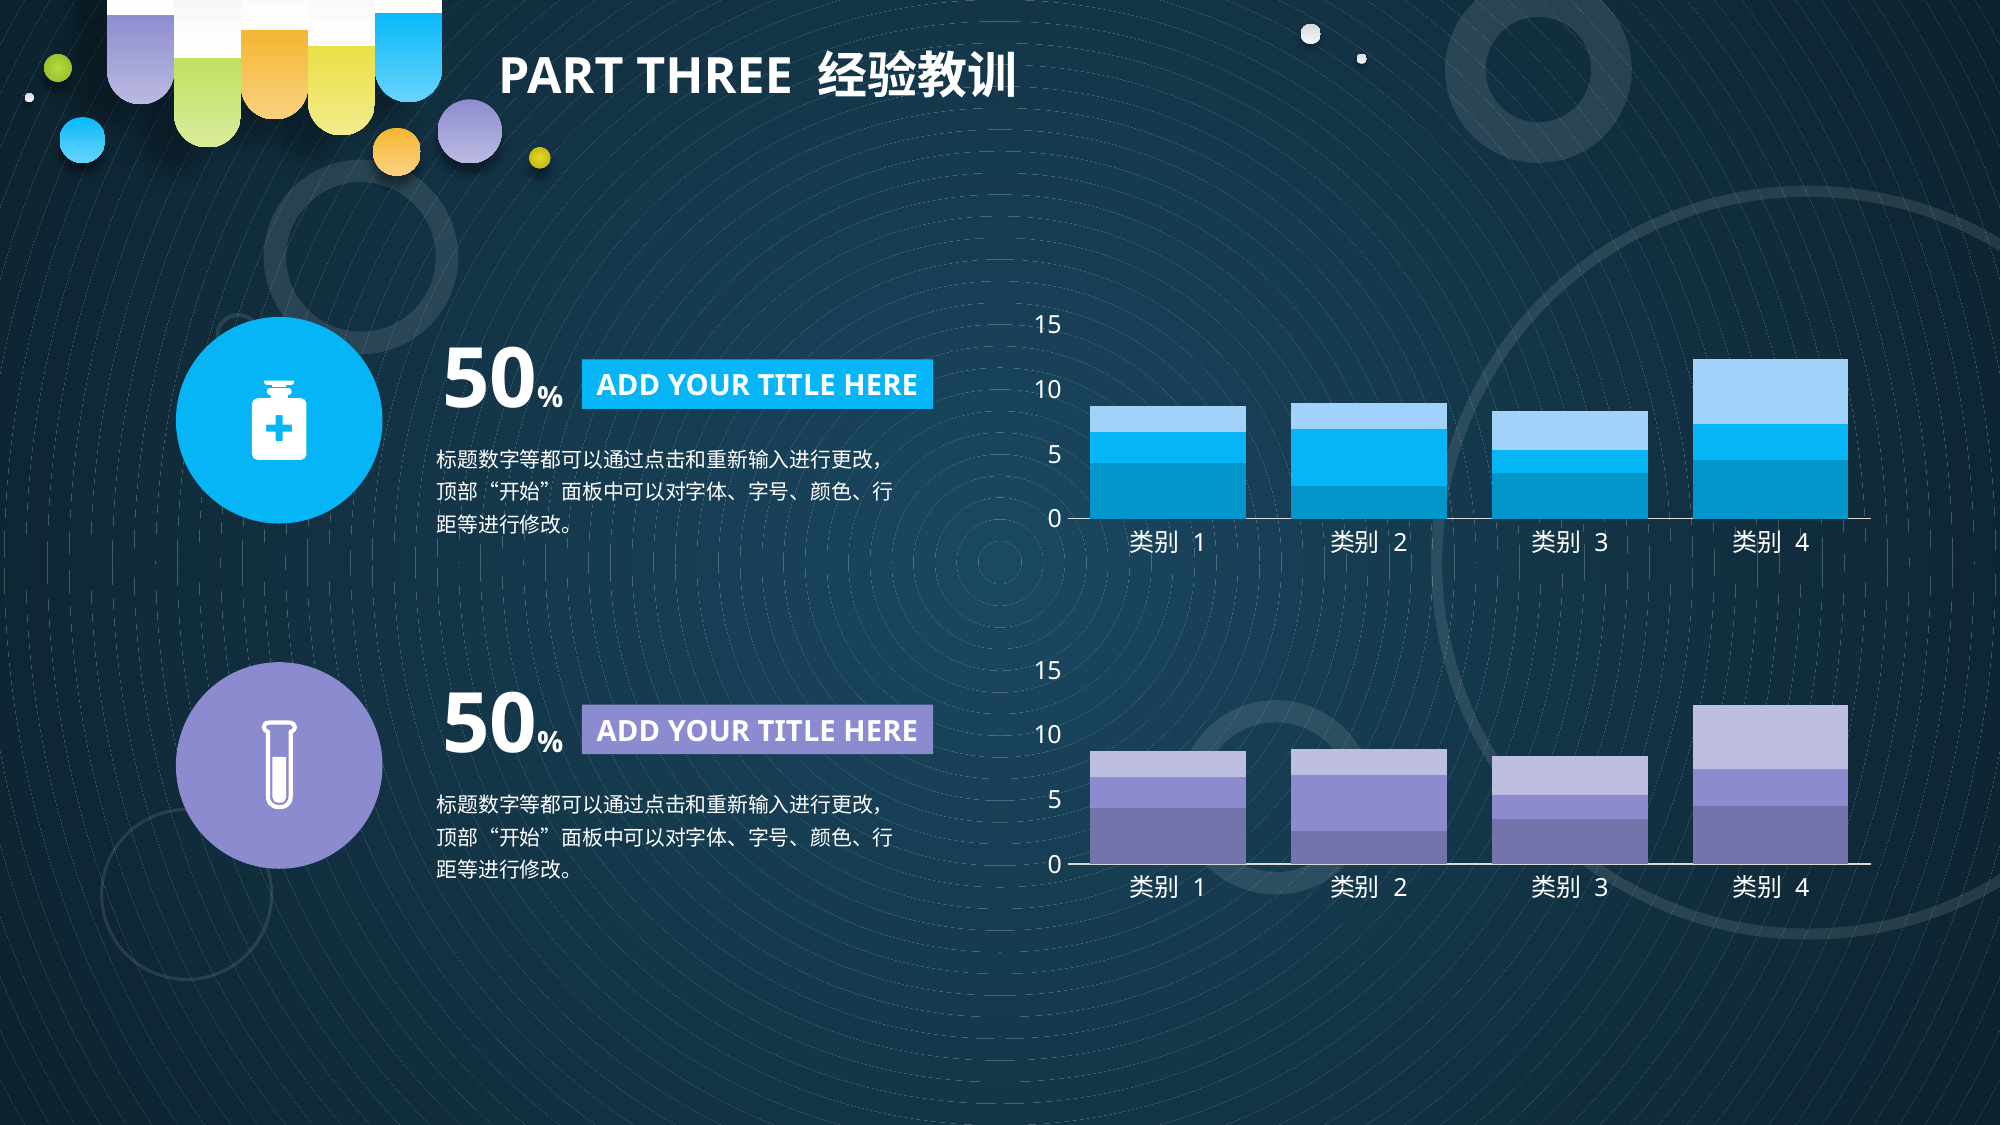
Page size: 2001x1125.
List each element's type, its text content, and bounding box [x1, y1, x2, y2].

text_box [175, 316, 383, 524]
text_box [175, 662, 383, 869]
text_box 标题数字等都可以通过点击和重新输入进行更改，顶部“开始”面板中可以对字体、字号、颜色、行距等进行修改。 [422, 431, 920, 544]
text_box ADD YOUR TITLE HERE [581, 359, 934, 409]
text_box 标题数字等都可以通过点击和重新输入进行更改，顶部“开始”面板中可以对字体、字号、颜色、行距等进行修改。 [422, 776, 920, 889]
chart [1016, 647, 1889, 910]
list PART THREE 经验教训 [482, 33, 1358, 122]
chart [1016, 301, 1889, 565]
text_box 50% [427, 317, 579, 431]
text_box 50% [427, 662, 579, 776]
text_box ADD YOUR TITLE HERE [581, 704, 934, 755]
